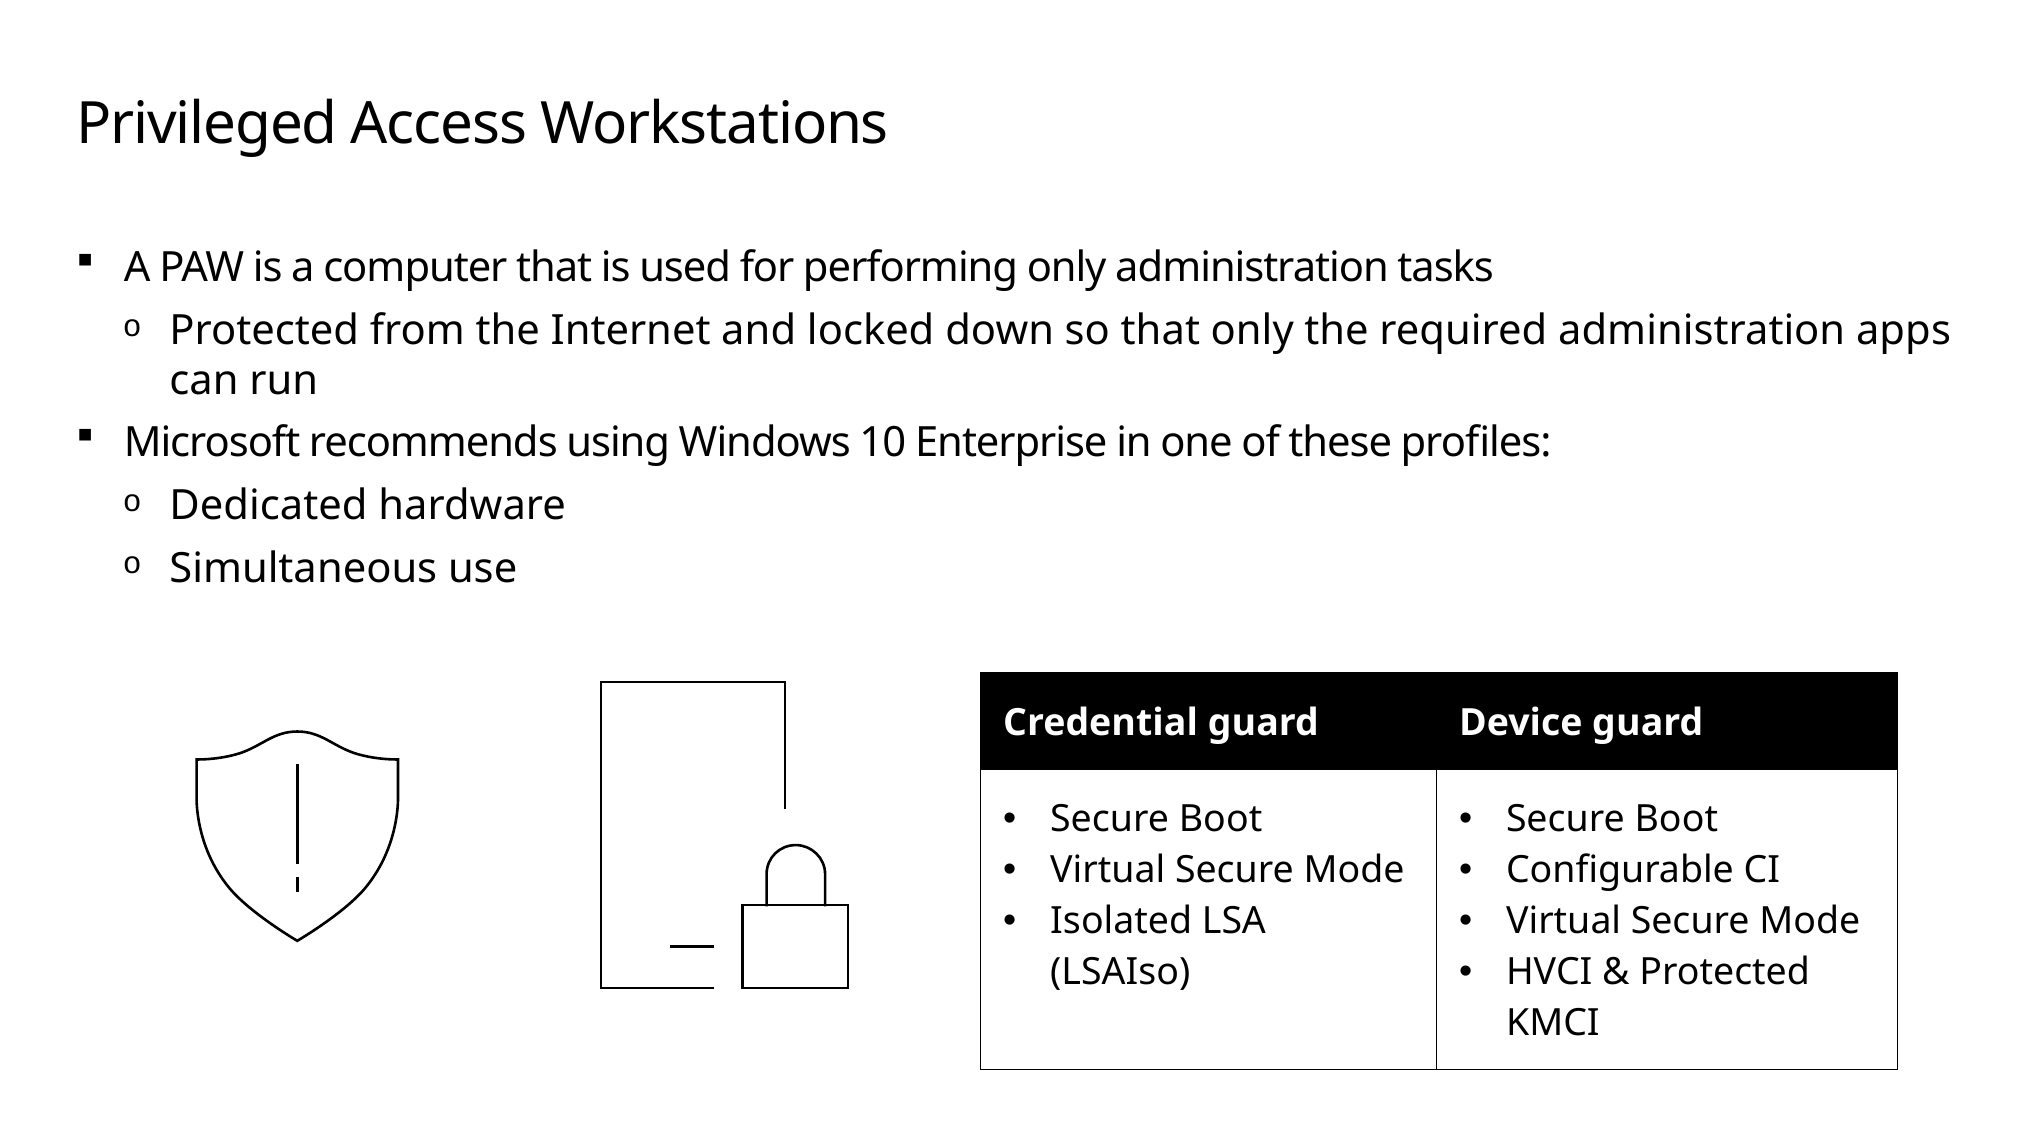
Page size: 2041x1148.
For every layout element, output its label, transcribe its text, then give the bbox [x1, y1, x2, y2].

table_header Device guard [1437, 674, 1897, 769]
table_cell Secure Boot Virtual Secure Mode Isolated LSA (LSAIso) [981, 770, 1436, 1069]
table_header Credential guard [981, 674, 1437, 769]
title Privileged Access Workstations [76, 93, 1968, 161]
list A PAW is a computer that is used for performing only administration tasks Protected from the Internet and locked down so that only the required administration apps can run Microsoft recommends using Windows 10 Enterprise in one of these profiles: Dedicated hardware Simultaneous use [76, 240, 1970, 1074]
table_cell Secure Boot Configurable CI Virtual Secure Mode HVCI & Protected KMCI [1437, 770, 1897, 1069]
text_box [193, 681, 849, 989]
